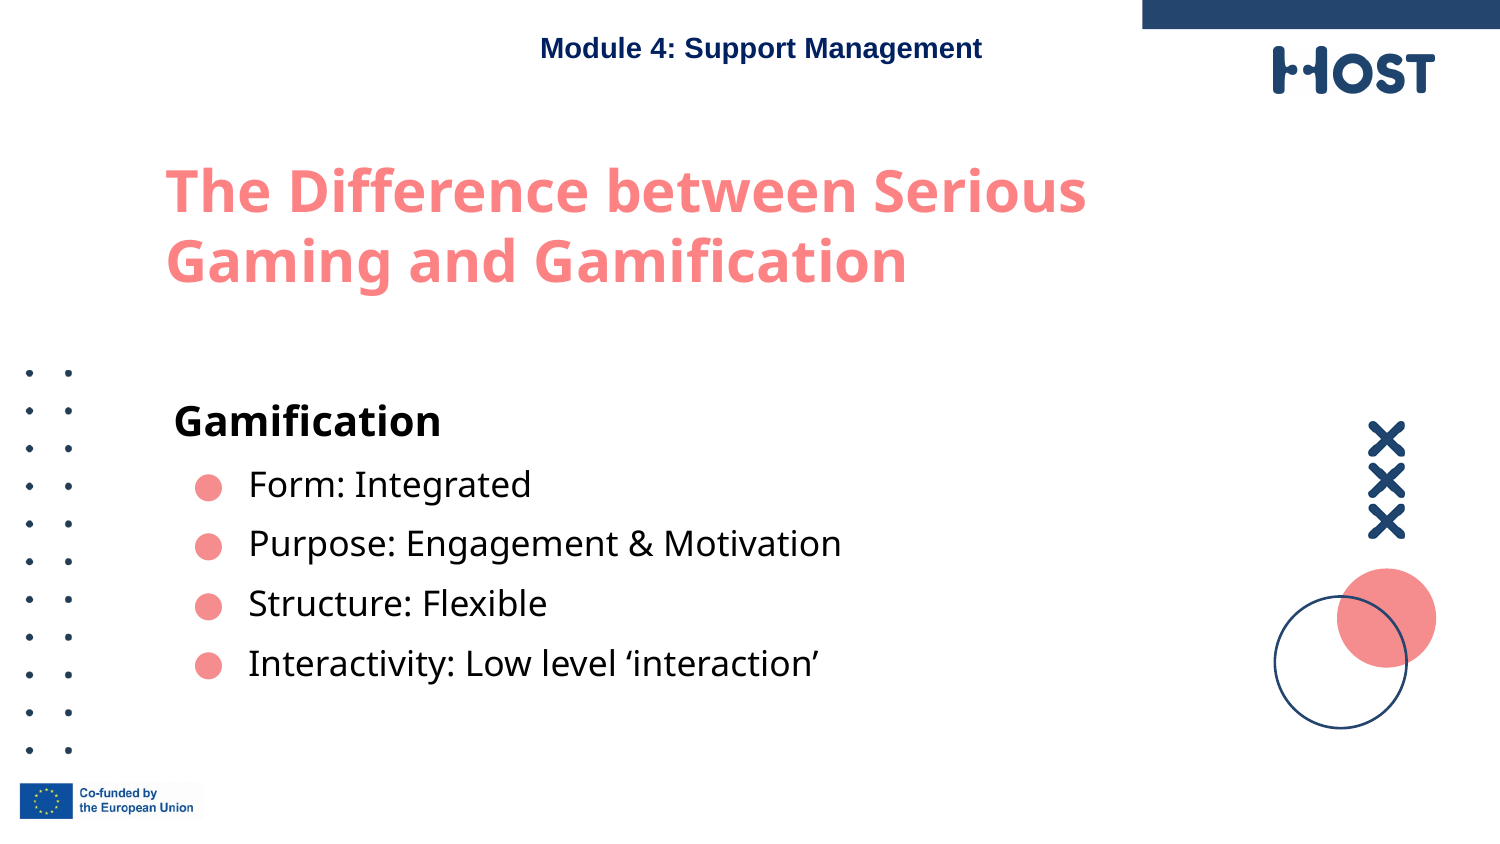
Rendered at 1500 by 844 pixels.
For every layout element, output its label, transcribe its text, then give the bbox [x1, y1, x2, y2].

picture [1273, 46, 1435, 94]
text_box Gamification Form: Integrated Purpose: Engagement & Motivation Structure: Flexible Interactivity: Low level ‘interaction’ [158, 314, 1207, 765]
picture [1368, 421, 1405, 539]
picture [0, 370, 204, 820]
text_box The Difference between Serious Gaming and Gamification [150, 138, 1196, 253]
text_box Module 4: Support Management [525, 10, 1054, 68]
